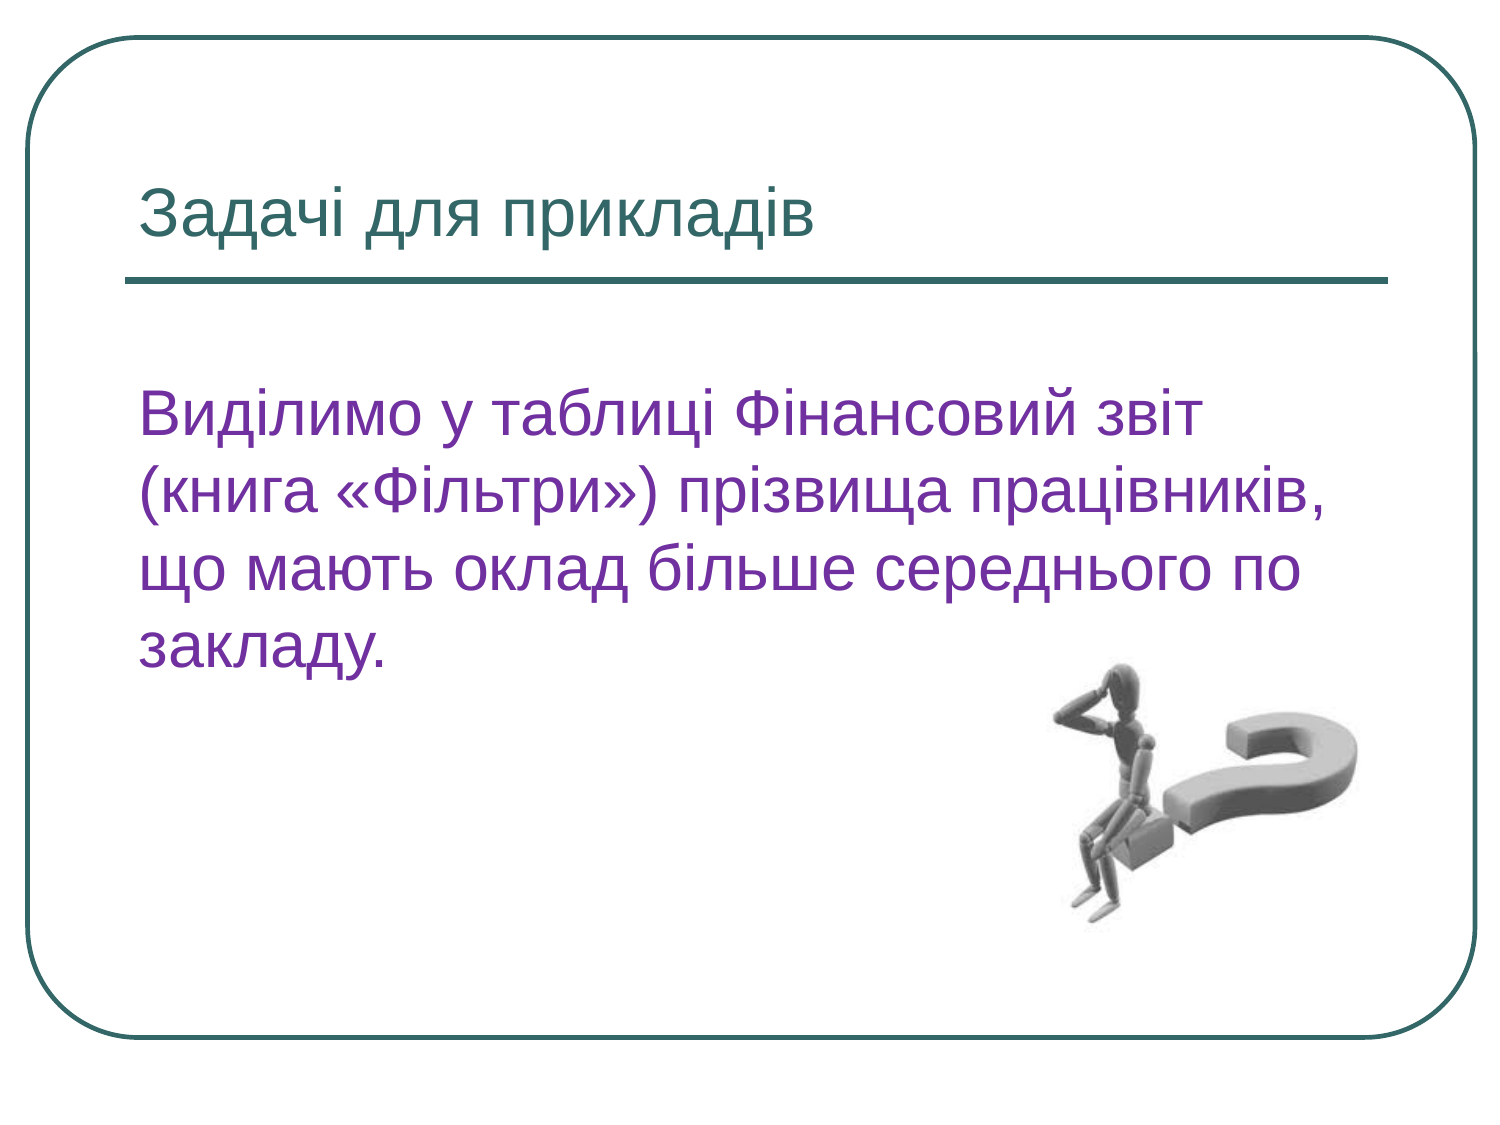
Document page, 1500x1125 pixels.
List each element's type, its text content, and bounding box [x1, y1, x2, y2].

list Виділимо у таблиці Фінансовий звіт (книга «Фільтри») прізвища працівників, що мають оклад більше середнього по закладу. [123, 363, 1387, 742]
title Задачі для прикладів [123, 149, 1387, 258]
text_box [997, 645, 1414, 942]
